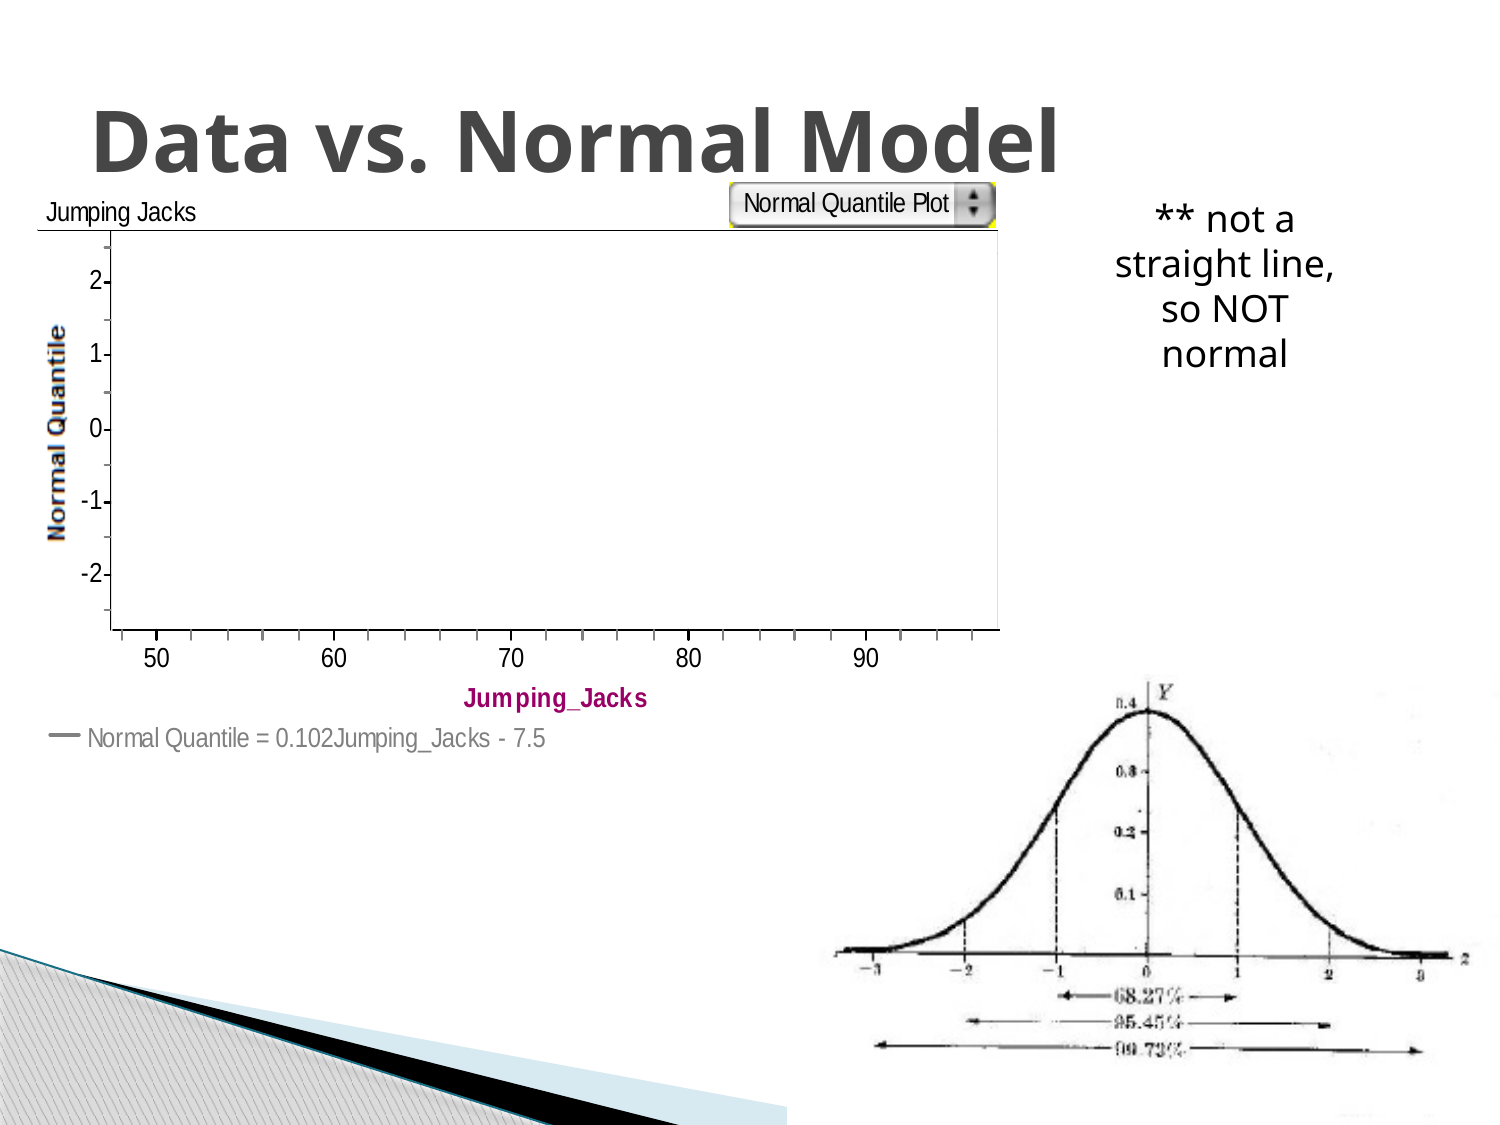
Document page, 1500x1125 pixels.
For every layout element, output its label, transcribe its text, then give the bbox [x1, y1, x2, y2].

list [37, 174, 1001, 763]
picture [786, 674, 1500, 1125]
text_box ** not a straight line, so NOT normal [1087, 187, 1363, 383]
title Data vs. Normal Model [75, 45, 1425, 233]
